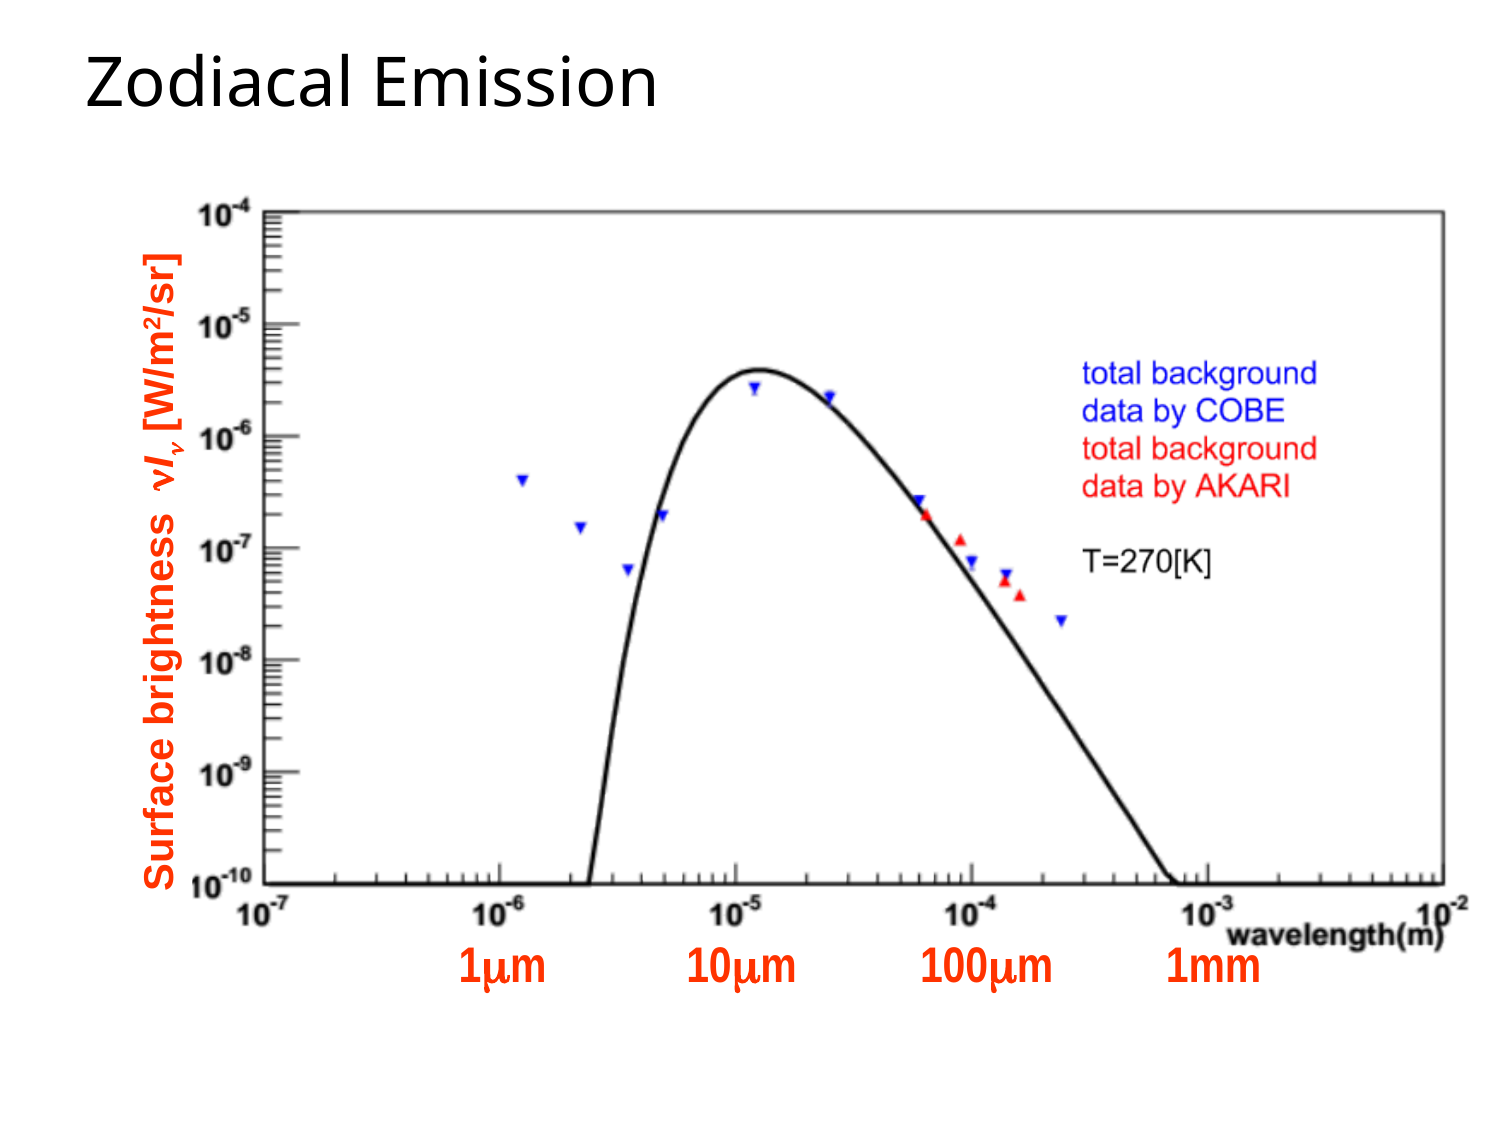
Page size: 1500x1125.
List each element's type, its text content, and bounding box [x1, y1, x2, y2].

title Zodiacal Emission [70, 37, 1421, 130]
text_box 10m [671, 958, 812, 1000]
picture [192, 185, 1485, 958]
text_box 100m [905, 958, 1069, 1000]
text_box 1mm [1150, 958, 1277, 1000]
text_box Surface brightness I [W/m2/sr] [123, 237, 192, 907]
text_box 1m [443, 958, 562, 1000]
